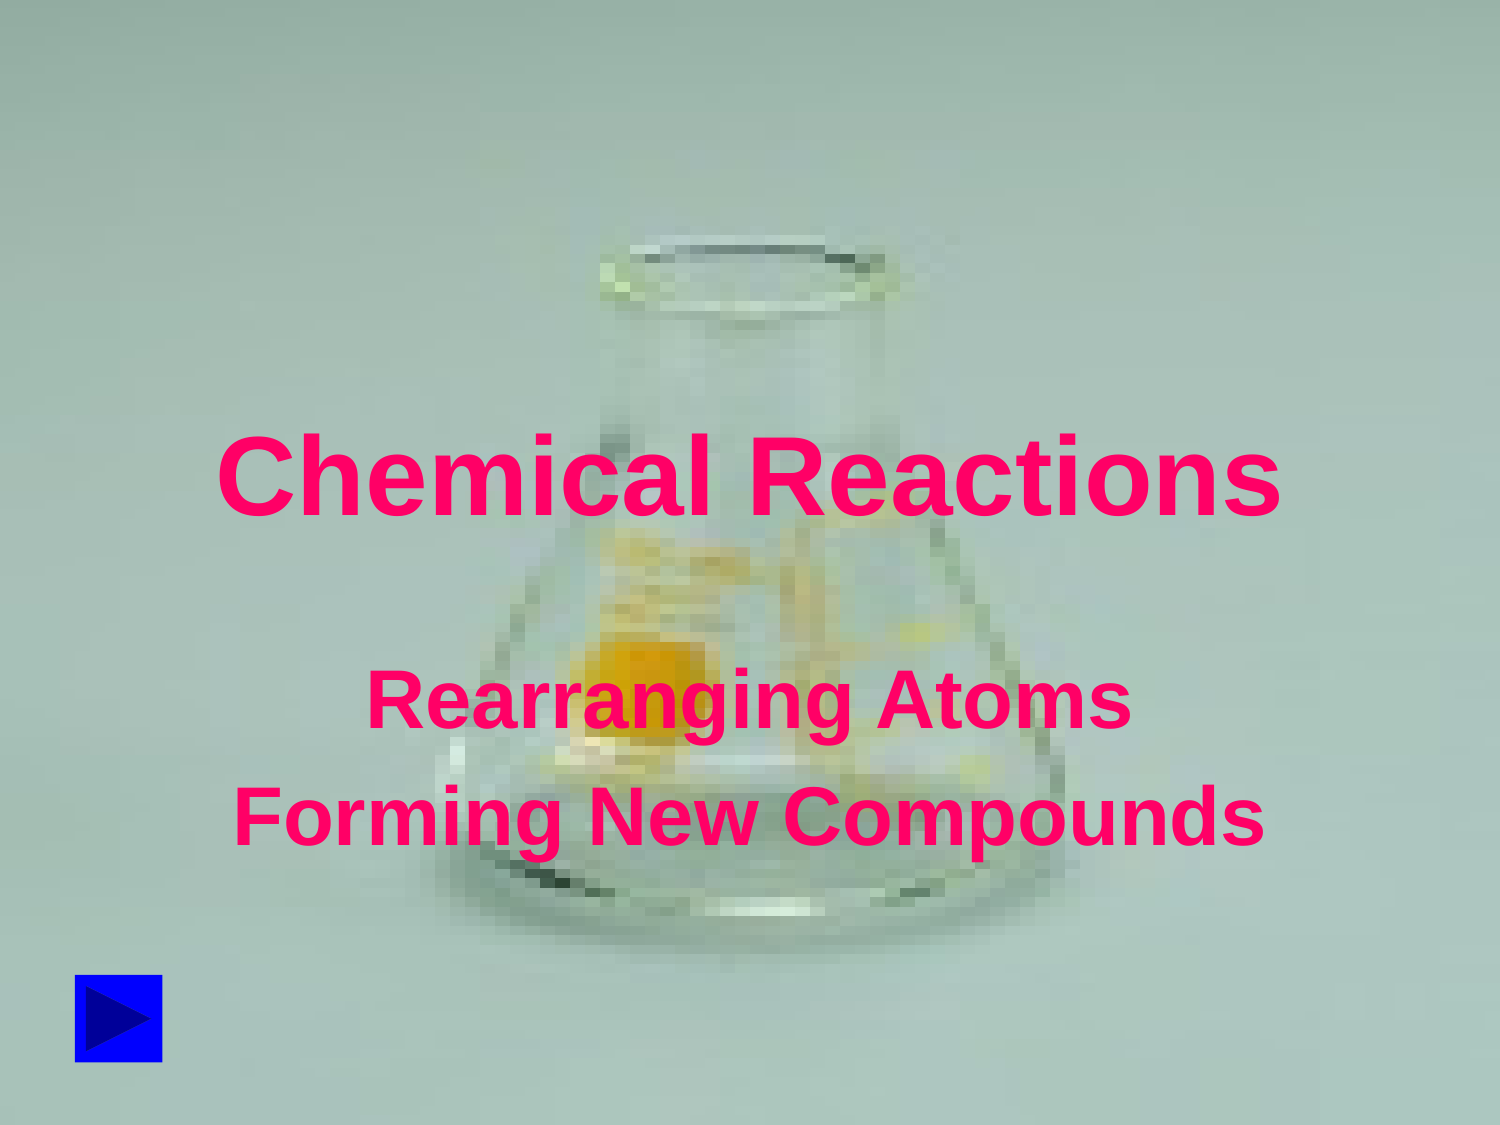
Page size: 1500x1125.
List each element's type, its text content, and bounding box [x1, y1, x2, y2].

title Chemical Reactions [112, 349, 1388, 591]
subtitle Rearranging Atoms Forming New Compounds [87, 637, 1413, 926]
picture [0, 0, 1500, 1125]
text_box [74, 974, 163, 1063]
